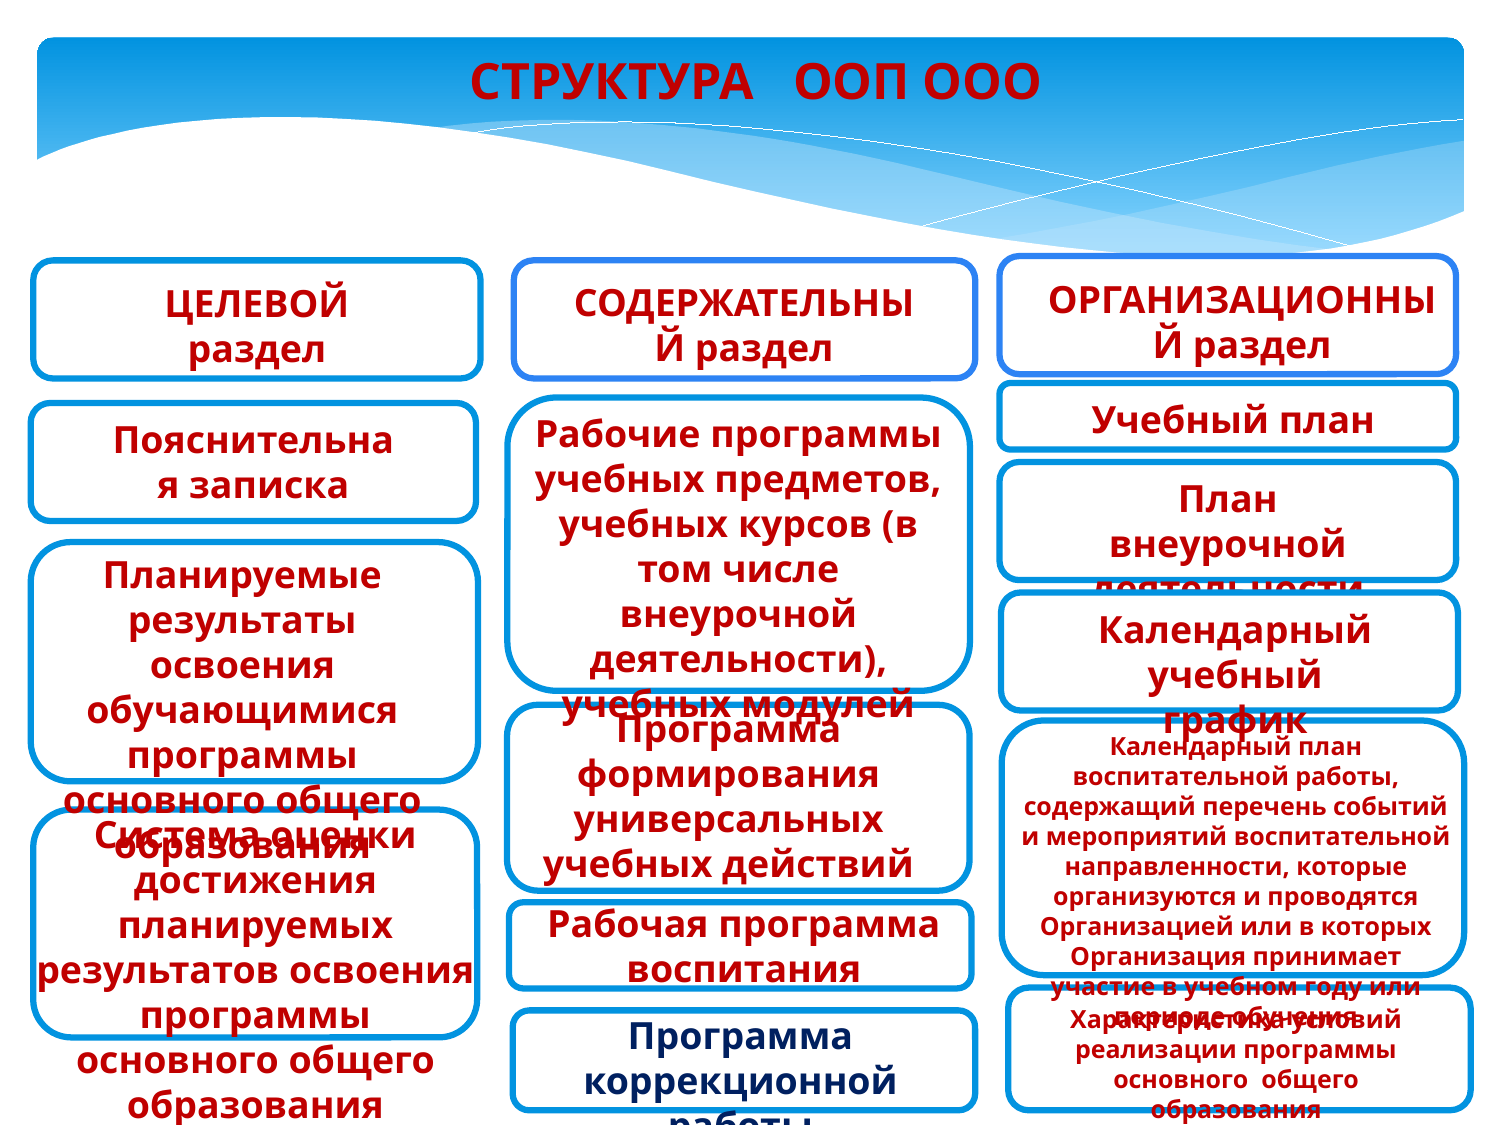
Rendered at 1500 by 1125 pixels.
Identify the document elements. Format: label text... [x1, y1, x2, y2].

text_box Планируемые результаты освоения обучающимися программы основного общего образования [18, 543, 467, 874]
text_box [998, 254, 1458, 376]
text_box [30, 402, 477, 522]
text_box [968, 428, 972, 660]
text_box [999, 461, 1457, 581]
text_box [1006, 1038, 1013, 1105]
text_box Характеристика условий реализации программы основного общего образования [1013, 995, 1459, 1125]
text_box [970, 1013, 977, 1108]
text_box [532, 396, 945, 402]
text_box ЦЕЛЕВОЙ раздел [103, 273, 411, 378]
text_box Программа коррекционной работы [511, 1004, 970, 1125]
text_box [1459, 994, 1473, 1110]
text_box [958, 722, 971, 886]
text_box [32, 809, 478, 1038]
text_box Календарный план воспитательной работы, содержащий перечень событий и мероприятий воспитательной направленности, которые организуются и проводятся Организацией или в которых Организация принимает участие в учебном году или периоде обучения [1005, 723, 1467, 1038]
text_box [507, 904, 514, 987]
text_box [1000, 592, 1459, 711]
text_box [30, 541, 479, 782]
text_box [999, 382, 1457, 450]
text_box ОРГАНИЗАЦИОННЫЙ раздел [1028, 269, 1456, 374]
text_box Рабочие программы учебных предметов, учебных курсов (в том числе внеурочной деятельности), учебных модулей [509, 402, 968, 733]
text_box [1000, 743, 1005, 953]
text_box Рабочая программа воспитания [514, 892, 974, 998]
text_box Программа формирования универсальных учебных действий [499, 698, 958, 893]
text_box [31, 259, 482, 380]
text_box [512, 259, 977, 380]
text_box СТРУКТУРА ООП ООО [64, 42, 1447, 118]
text_box СОДЕРЖАТЕЛЬНЫЙ раздел [555, 271, 933, 377]
text_box Система оценки достижения планируемых результатов освоения программы основного общего образования [20, 804, 491, 1125]
